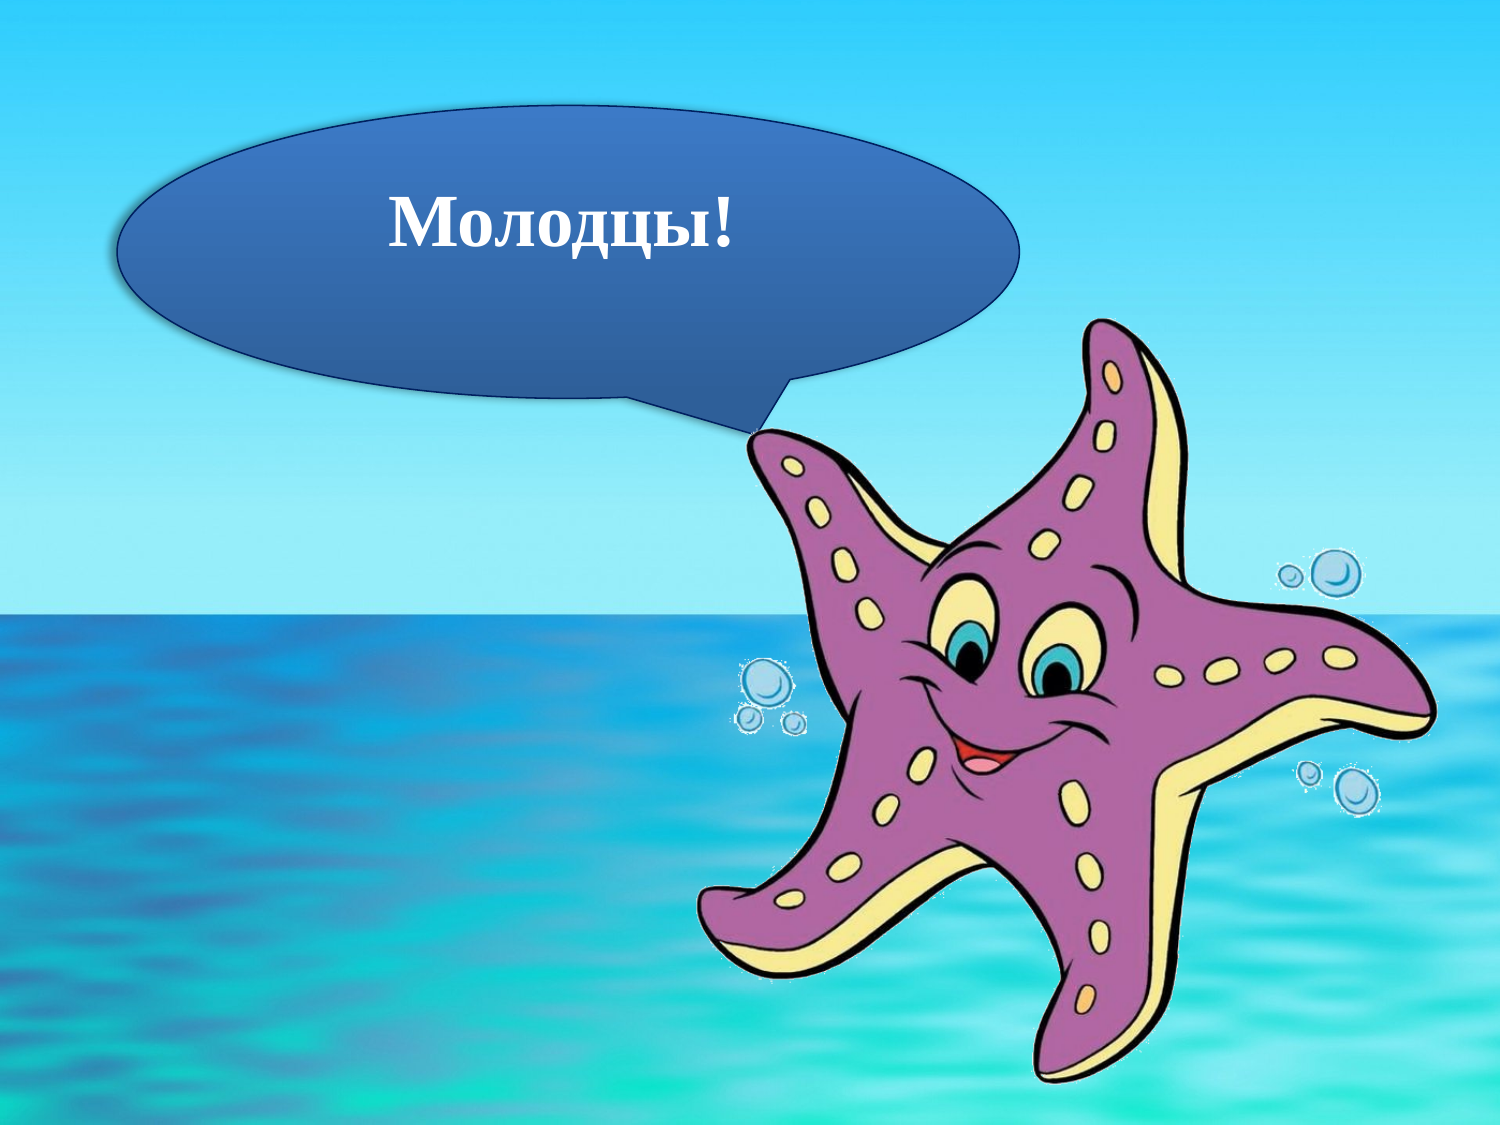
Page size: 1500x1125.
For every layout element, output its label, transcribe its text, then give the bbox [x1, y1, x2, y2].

text_box Молодцы! [152, 163, 973, 269]
text_box [116, 186, 1021, 416]
picture [0, 0, 1500, 1125]
text_box [207, 104, 929, 163]
